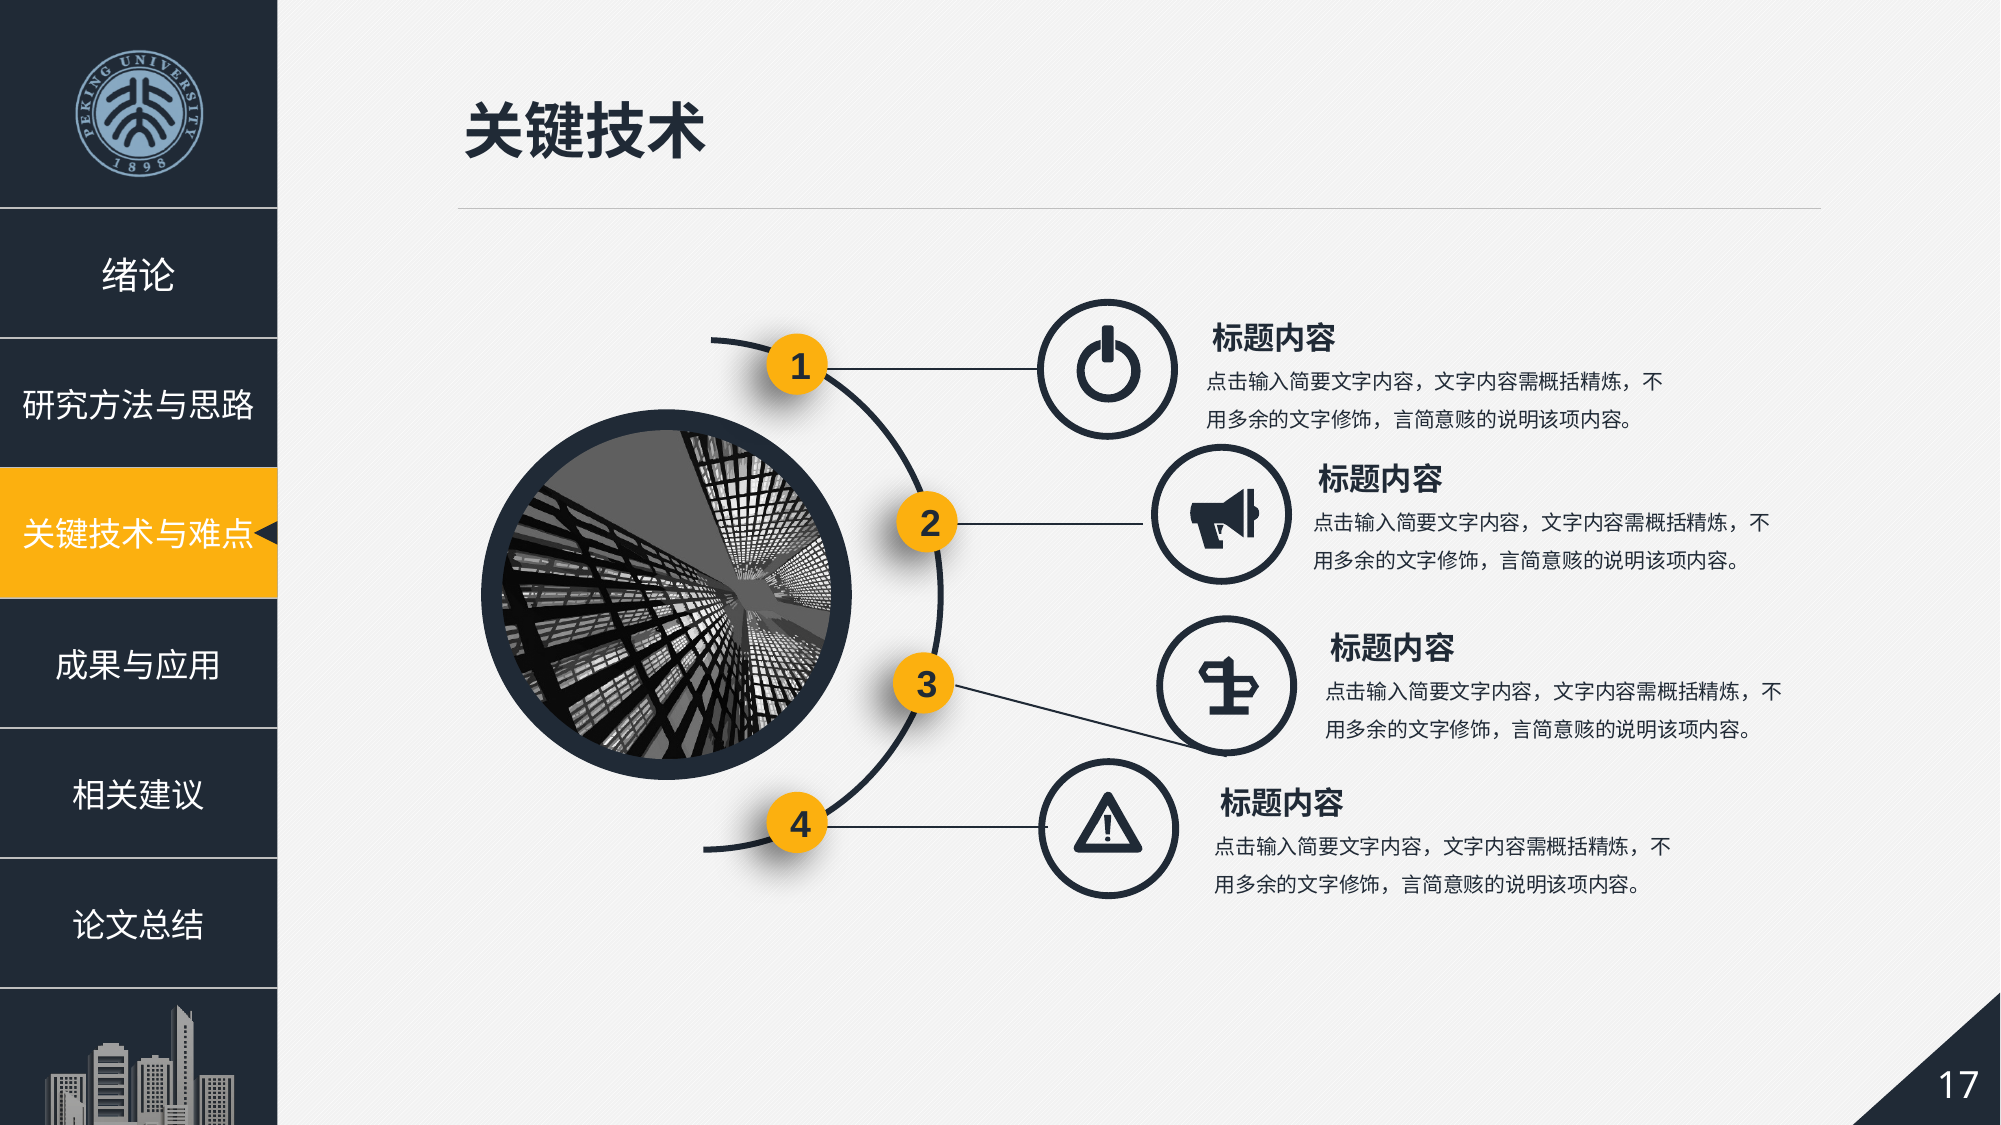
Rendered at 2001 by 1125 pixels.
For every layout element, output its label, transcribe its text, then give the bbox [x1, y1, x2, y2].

text_box 4 [765, 790, 829, 855]
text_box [1151, 443, 1292, 585]
text_box 标题内容 [1204, 775, 1361, 814]
text_box 点击输入简要文字内容，文字内容需概括精炼，不用多余的文字修饰，言简意赅的说明该项内容。 [1199, 814, 1699, 904]
text_box 点击输入简要文字内容，文字内容需概括精炼，不用多余的文字修饰，言简意赅的说明该项内容。 [1310, 659, 1810, 749]
text_box 点击输入简要文字内容，文字内容需概括精炼，不用多余的文字修饰，言简意赅的说明该项内容。 [1298, 489, 1798, 580]
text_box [1037, 298, 1178, 440]
text_box 标题内容 [1197, 310, 1353, 348]
text_box [839, 380, 920, 479]
text_box [831, 752, 894, 812]
text_box 点击输入简要文字内容，文字内容需概括精炼，不用多余的文字修饰，言简意赅的说明该项内容。 [1191, 348, 1691, 439]
text_box 2 [895, 490, 959, 554]
picture [16, 1004, 260, 1125]
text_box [481, 409, 852, 780]
text_box [702, 844, 727, 854]
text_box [1156, 615, 1298, 757]
text_box 标题内容 [1315, 620, 1471, 659]
text_box 3 [891, 651, 956, 715]
text_box 关键技术 [448, 84, 723, 173]
text_box 1 [765, 332, 829, 396]
text_box [932, 583, 945, 648]
text_box [709, 336, 740, 347]
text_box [1038, 758, 1180, 900]
text_box 标题内容 [1303, 451, 1459, 489]
